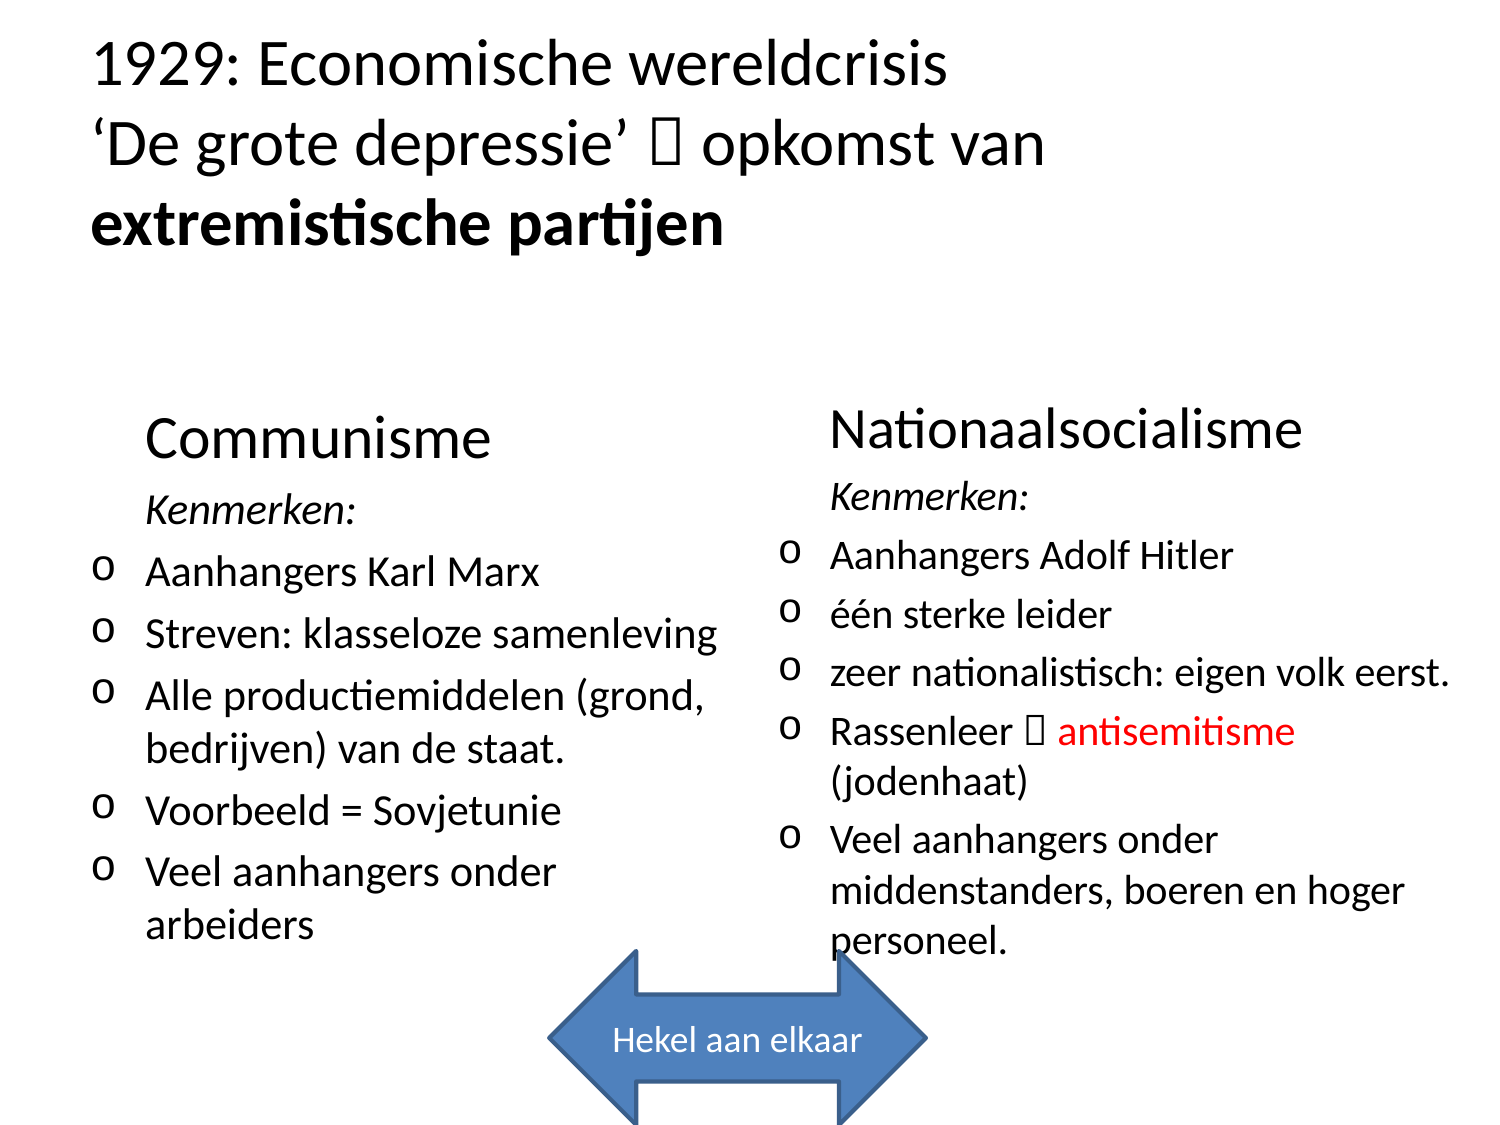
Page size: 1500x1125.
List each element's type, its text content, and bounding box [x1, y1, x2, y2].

list Communisme Kenmerken: Aanhangers Karl Marx Streven: klasseloze samenleving Alle productiemiddelen (grond, bedrijven) van de staat. Voorbeeld = Sovjetunie Veel aanhangers onder arbeiders [75, 262, 738, 1005]
list Nationaalsocialisme Kenmerken: Aanhangers Adolf Hitler één sterke leider zeer nationalistisch: eigen volk eerst. Rassenleer  antisemitisme (jodenhaat) Veel aanhangers onder middenstanders, boeren en hoger personeel. [762, 262, 1471, 1005]
text_box Hekel aan elkaar [547, 949, 929, 1125]
title 1929: Economische wereldcrisis ‘De grote depressie’  opkomst van extremistische partijen [75, 45, 1425, 233]
